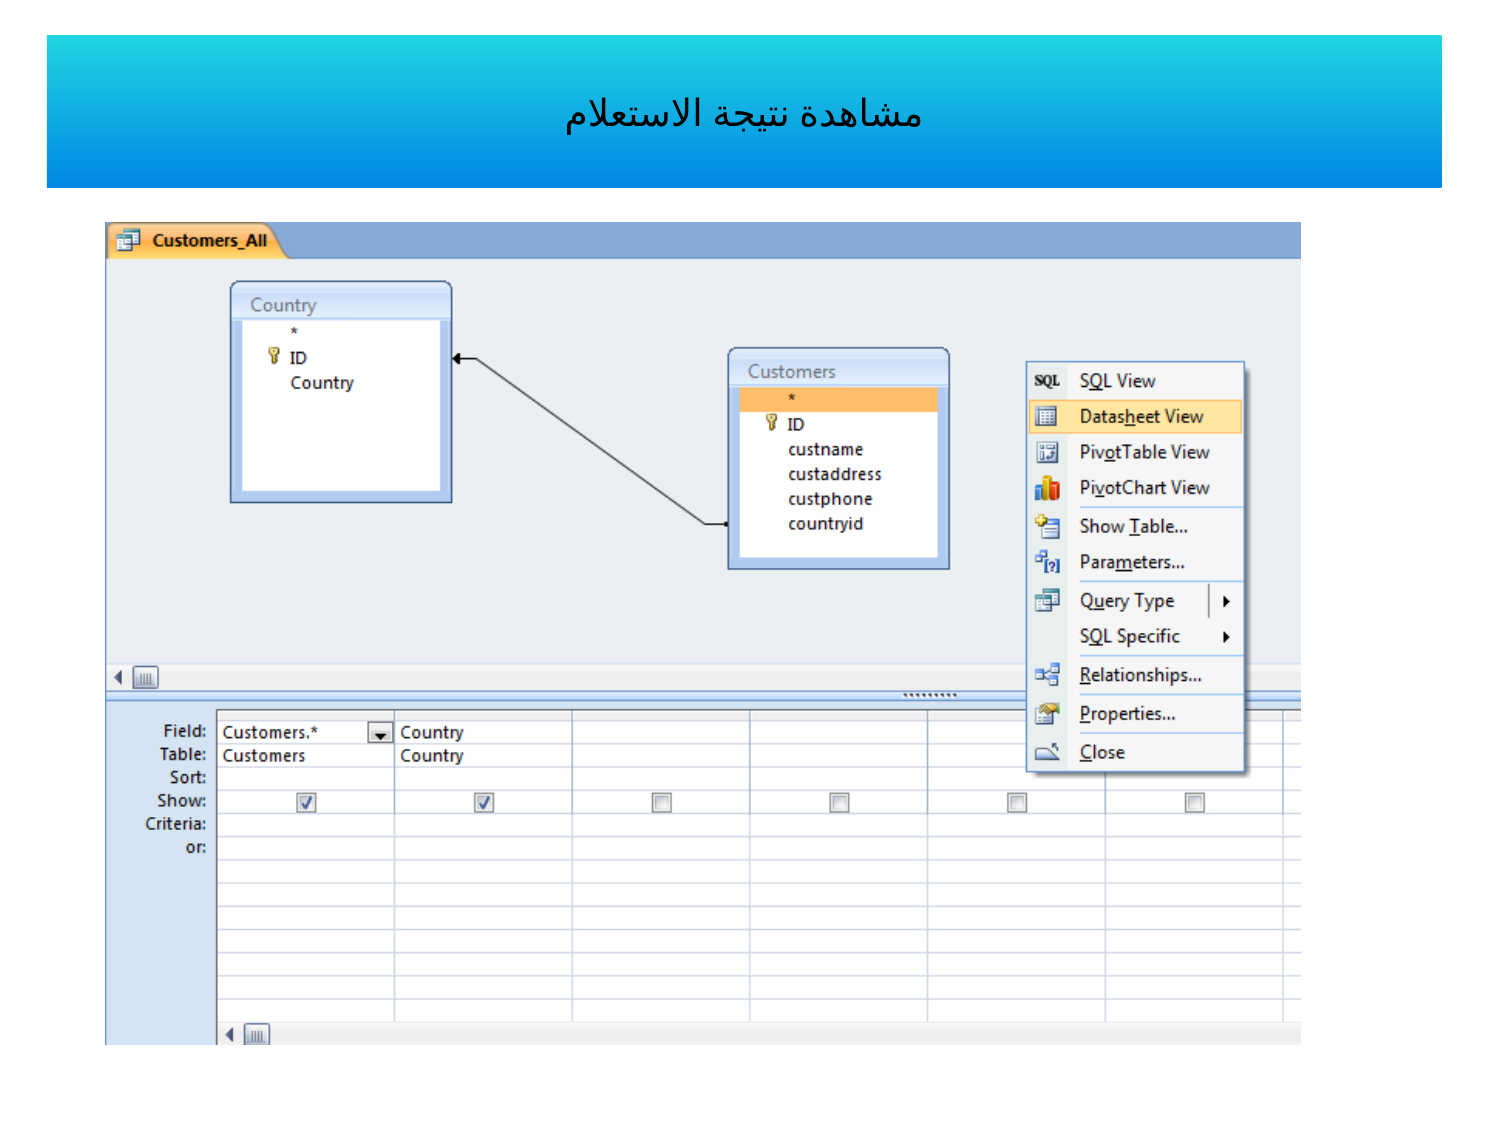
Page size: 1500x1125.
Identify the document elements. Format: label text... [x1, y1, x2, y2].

title مشاهدة نتيجة الاستعلام [46, 35, 1442, 188]
picture [105, 222, 1302, 1045]
